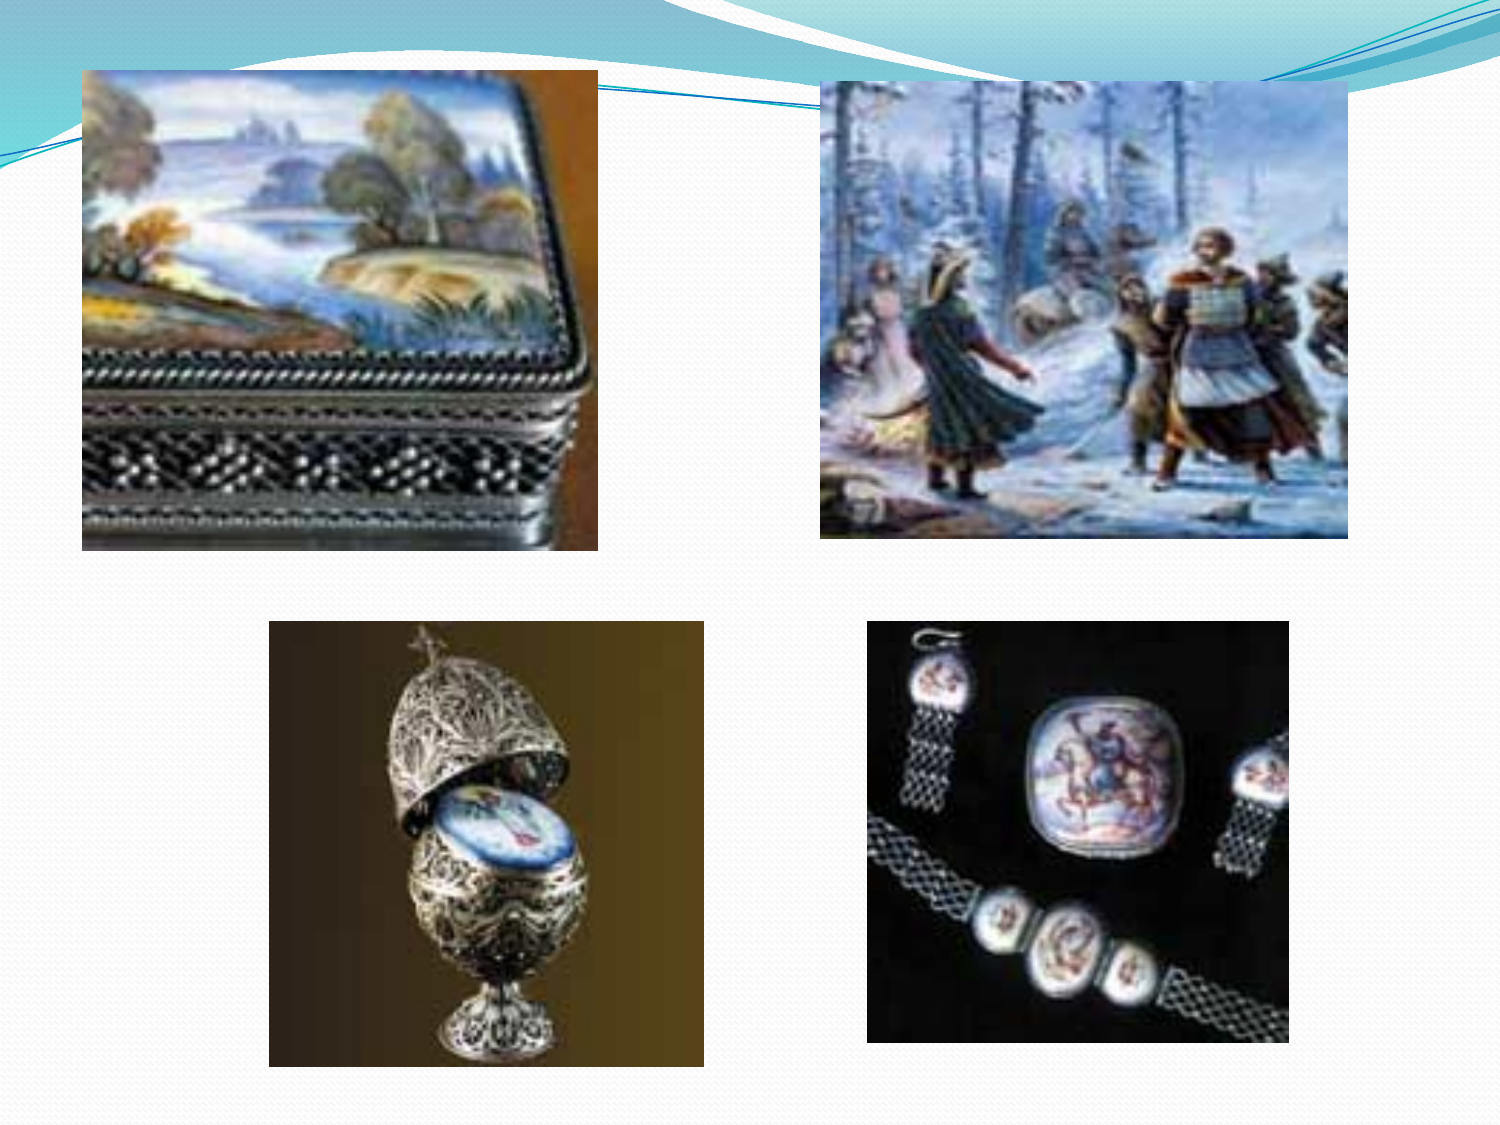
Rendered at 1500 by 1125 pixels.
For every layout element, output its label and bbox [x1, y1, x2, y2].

picture [81, 70, 598, 551]
picture [269, 620, 704, 1067]
picture [820, 81, 1348, 540]
picture [866, 620, 1290, 1044]
